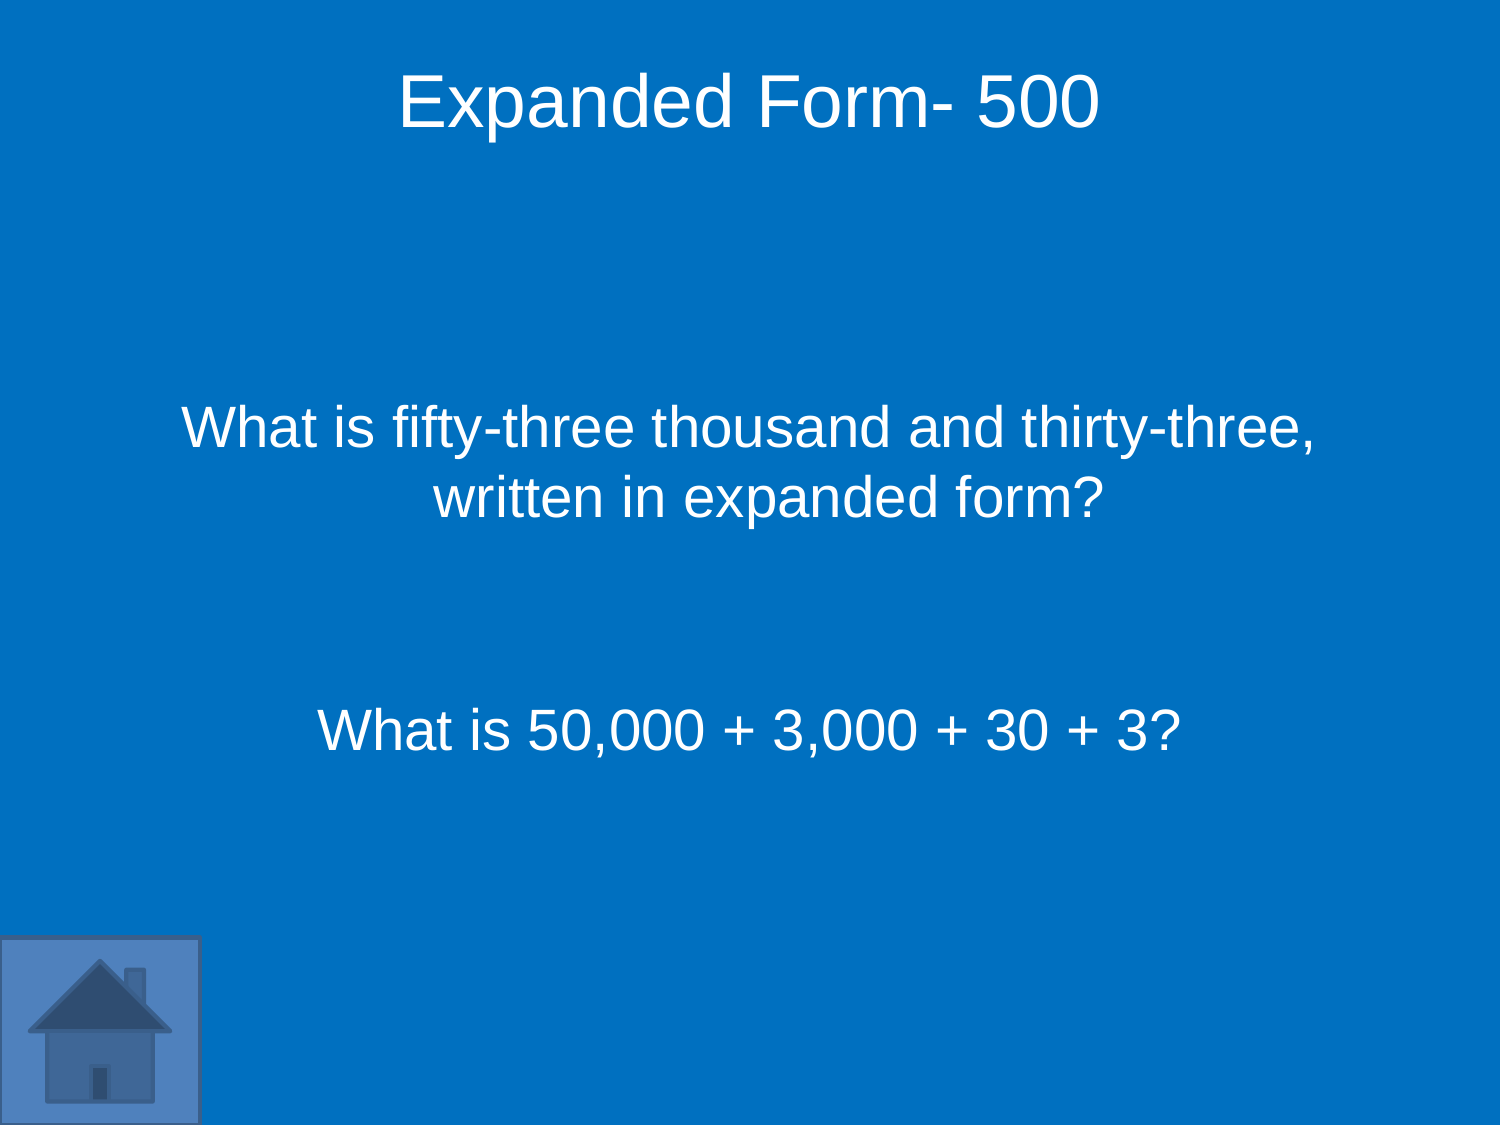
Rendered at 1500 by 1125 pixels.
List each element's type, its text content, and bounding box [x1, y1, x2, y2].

text_box Expanded Form- 500 [74, 45, 1425, 233]
text_box What is fifty-three thousand and thirty-three, written in expanded form? What is 50,000 + 3,000 + 30 + 3? [74, 249, 1425, 1088]
text_box [0, 935, 202, 1125]
